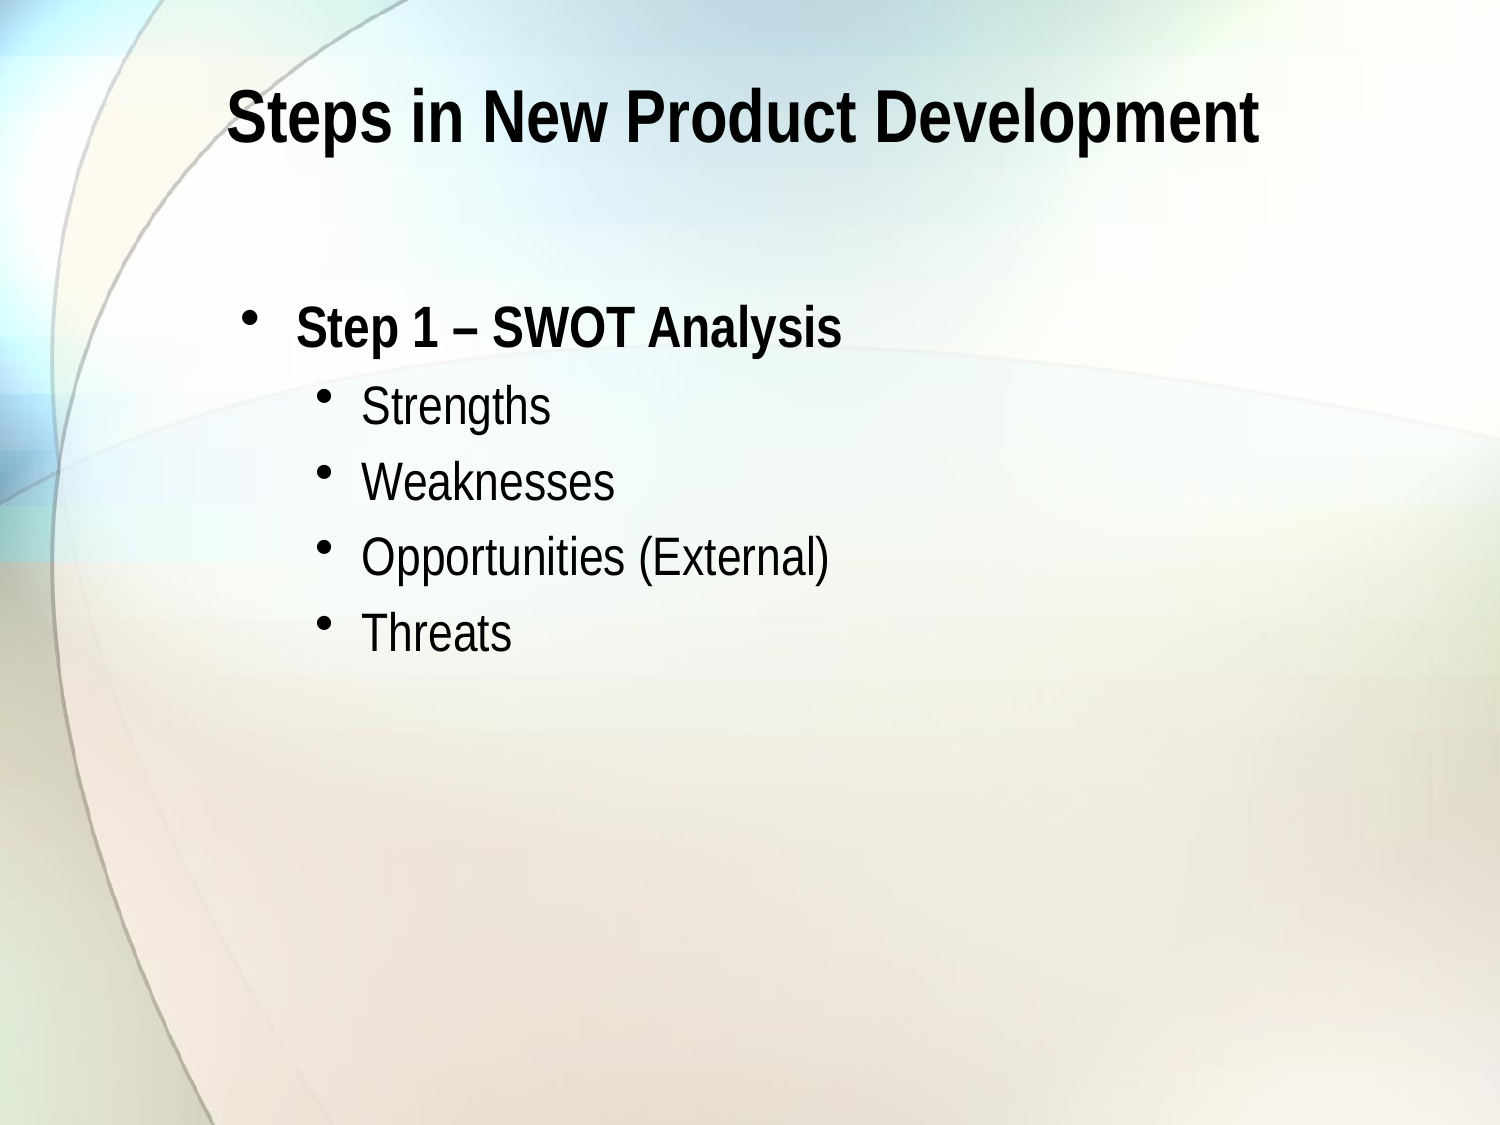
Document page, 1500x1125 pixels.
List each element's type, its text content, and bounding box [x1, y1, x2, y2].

picture [0, 0, 1500, 1125]
list Step 1 – SWOT Analysis Strengths Weaknesses Opportunities (External) Threats [224, 199, 1463, 1026]
title Steps in New Product Development [24, 49, 1463, 176]
